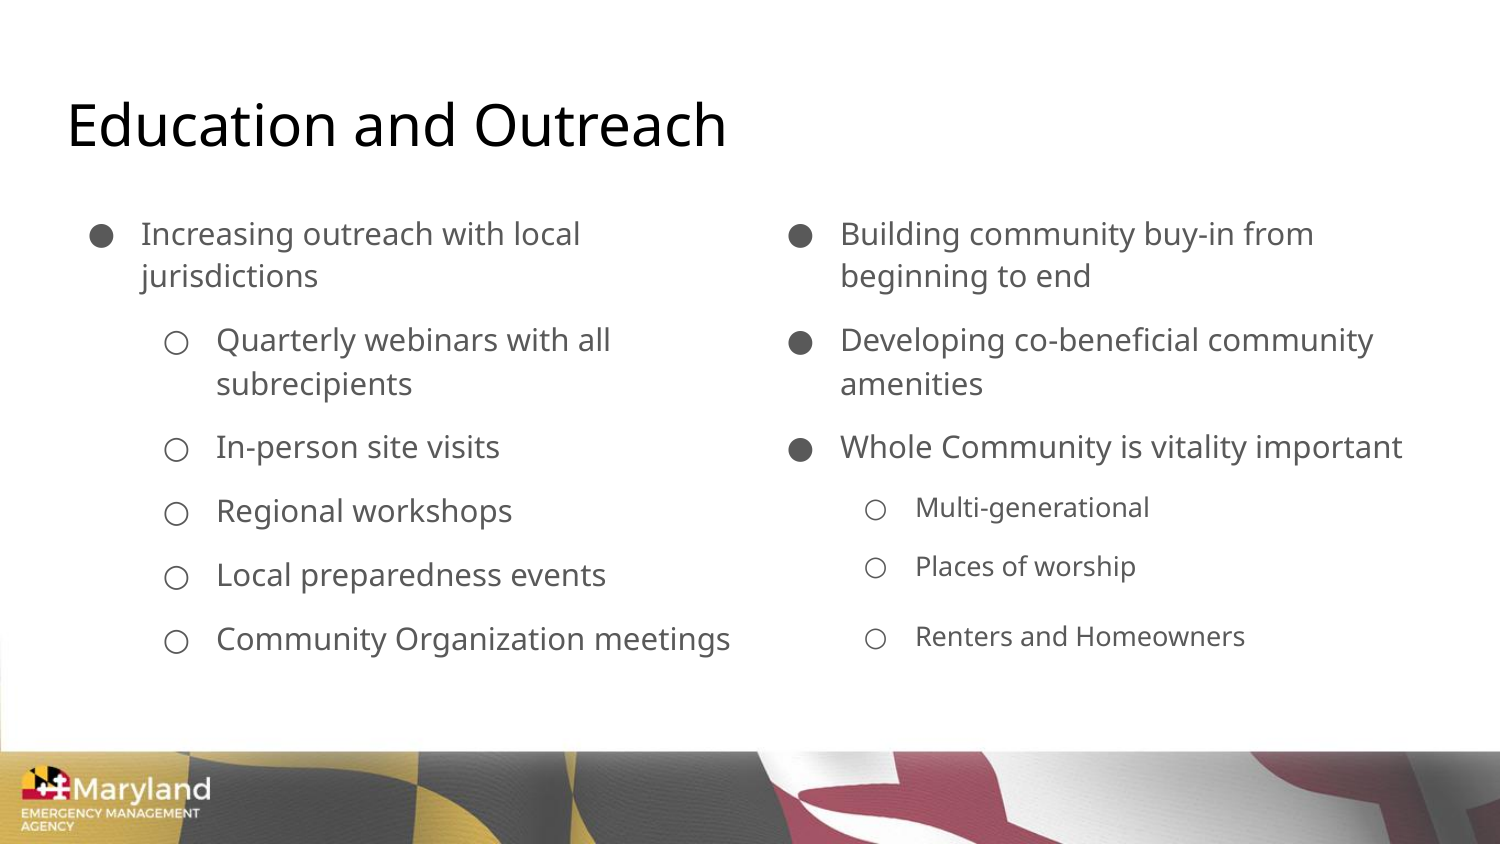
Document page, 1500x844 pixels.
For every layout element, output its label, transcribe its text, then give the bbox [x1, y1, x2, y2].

text_box Building community buy-in from beginning to end Developing co-beneficial community amenities Whole Community is vitality important Multi-generational Places of worship Renters and Homeowners [750, 193, 1423, 667]
title Education and Outreach [51, 72, 1449, 167]
text_box Increasing outreach with local jurisdictions Quarterly webinars with all subrecipients In-person site visits Regional workshops Local preparedness events Community Organization meetings [51, 193, 781, 672]
picture [0, 0, 1500, 844]
